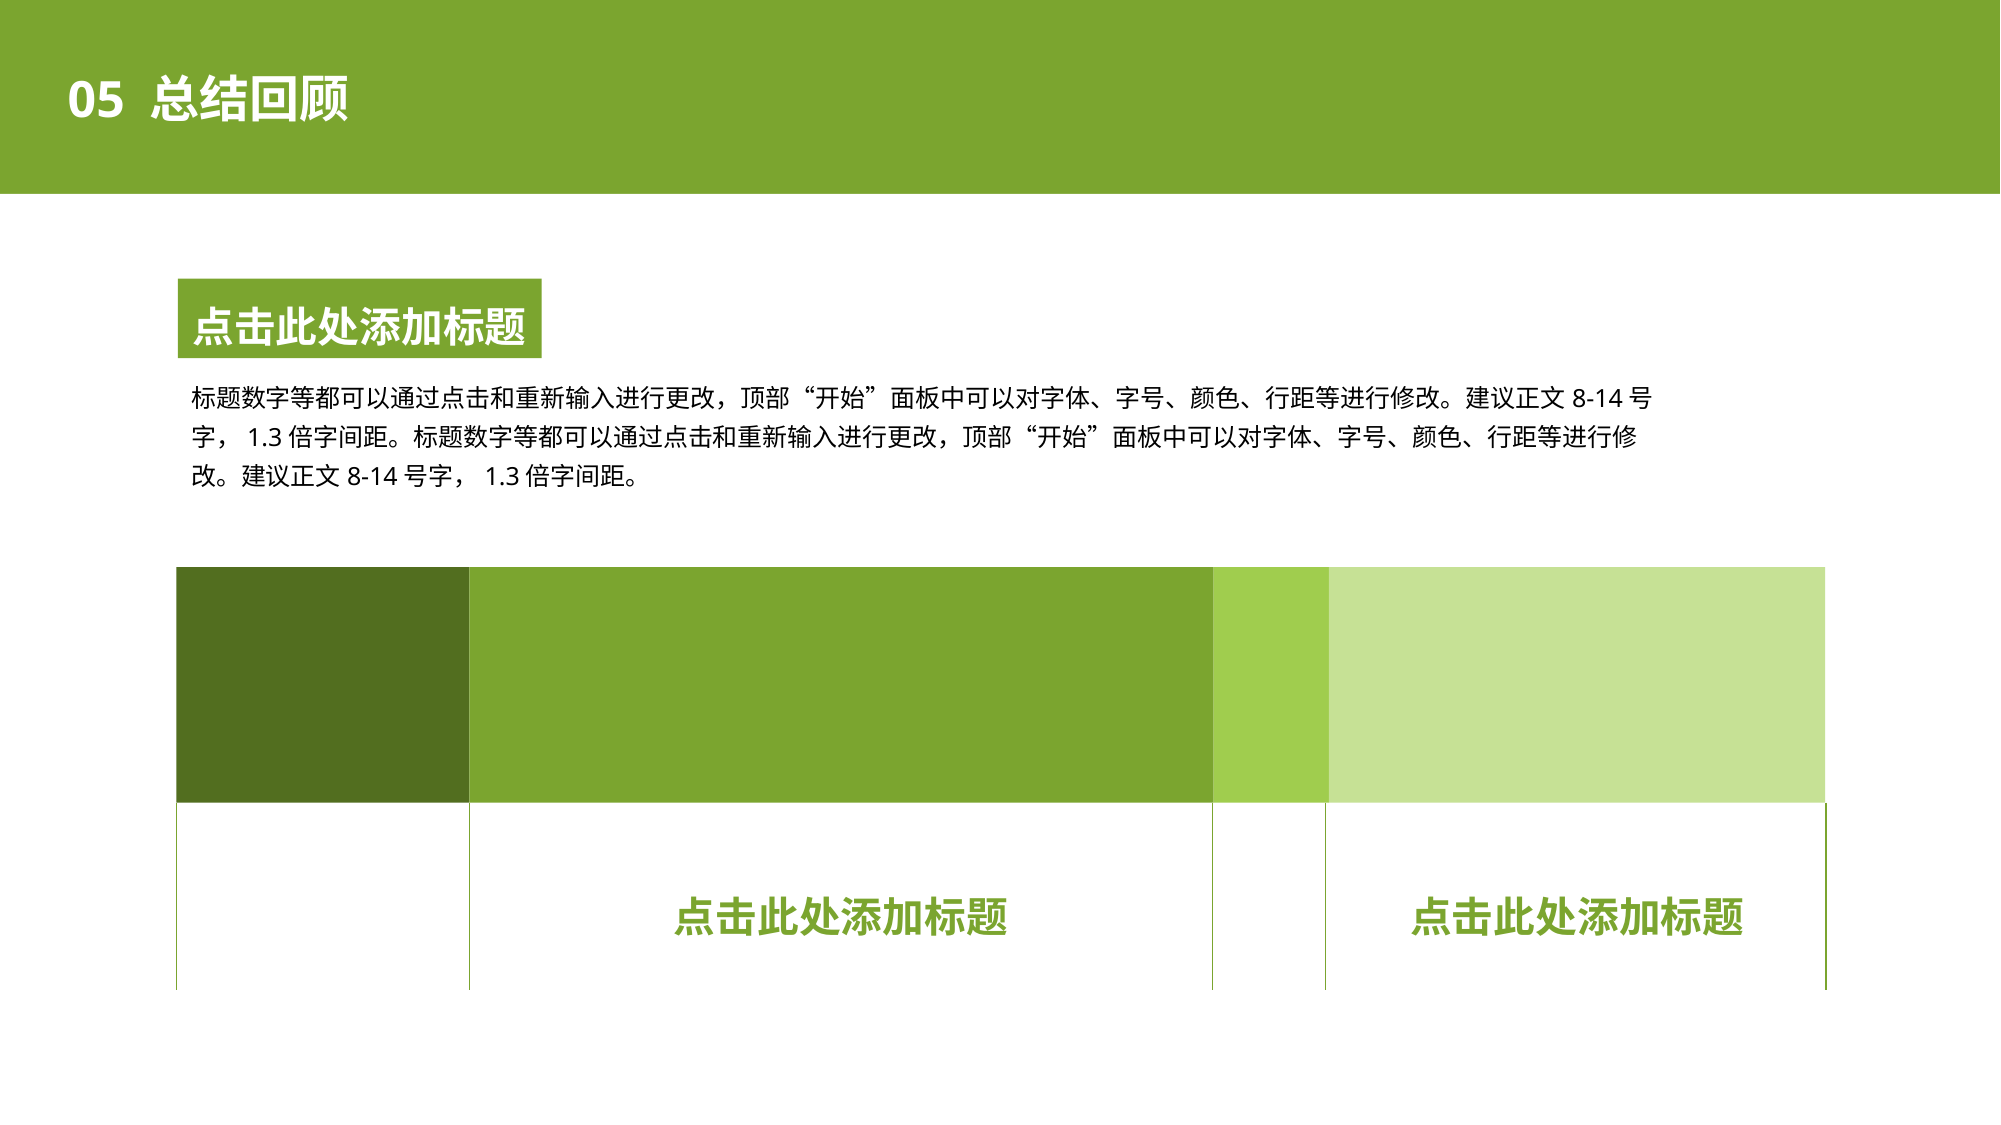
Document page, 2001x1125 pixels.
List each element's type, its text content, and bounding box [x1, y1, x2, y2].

text_box 点击此处添加标题 [1395, 868, 1760, 948]
text_box 标题数字等都可以通过点击和重新输入进行更改，顶部“开始”面板中可以对字体、字号、颜色、行距等进行修改。建议正文8-14号字，1.3倍字间距。标题数字等都可以通过点击和重新输入进行更改，顶部“开始”面板中可以对字体、字号、颜色、行距等进行修改。建议正文8-14号字，1.3倍字间距。 [176, 365, 1674, 498]
text_box [1328, 566, 1826, 804]
text_box [175, 566, 468, 804]
text_box 点击此处添加标题 [658, 868, 1023, 948]
text_box [468, 566, 1213, 804]
list 05 总结回顾 [52, 41, 924, 162]
text_box 点击此处添加标题 [177, 278, 542, 359]
text_box [1213, 566, 1328, 804]
